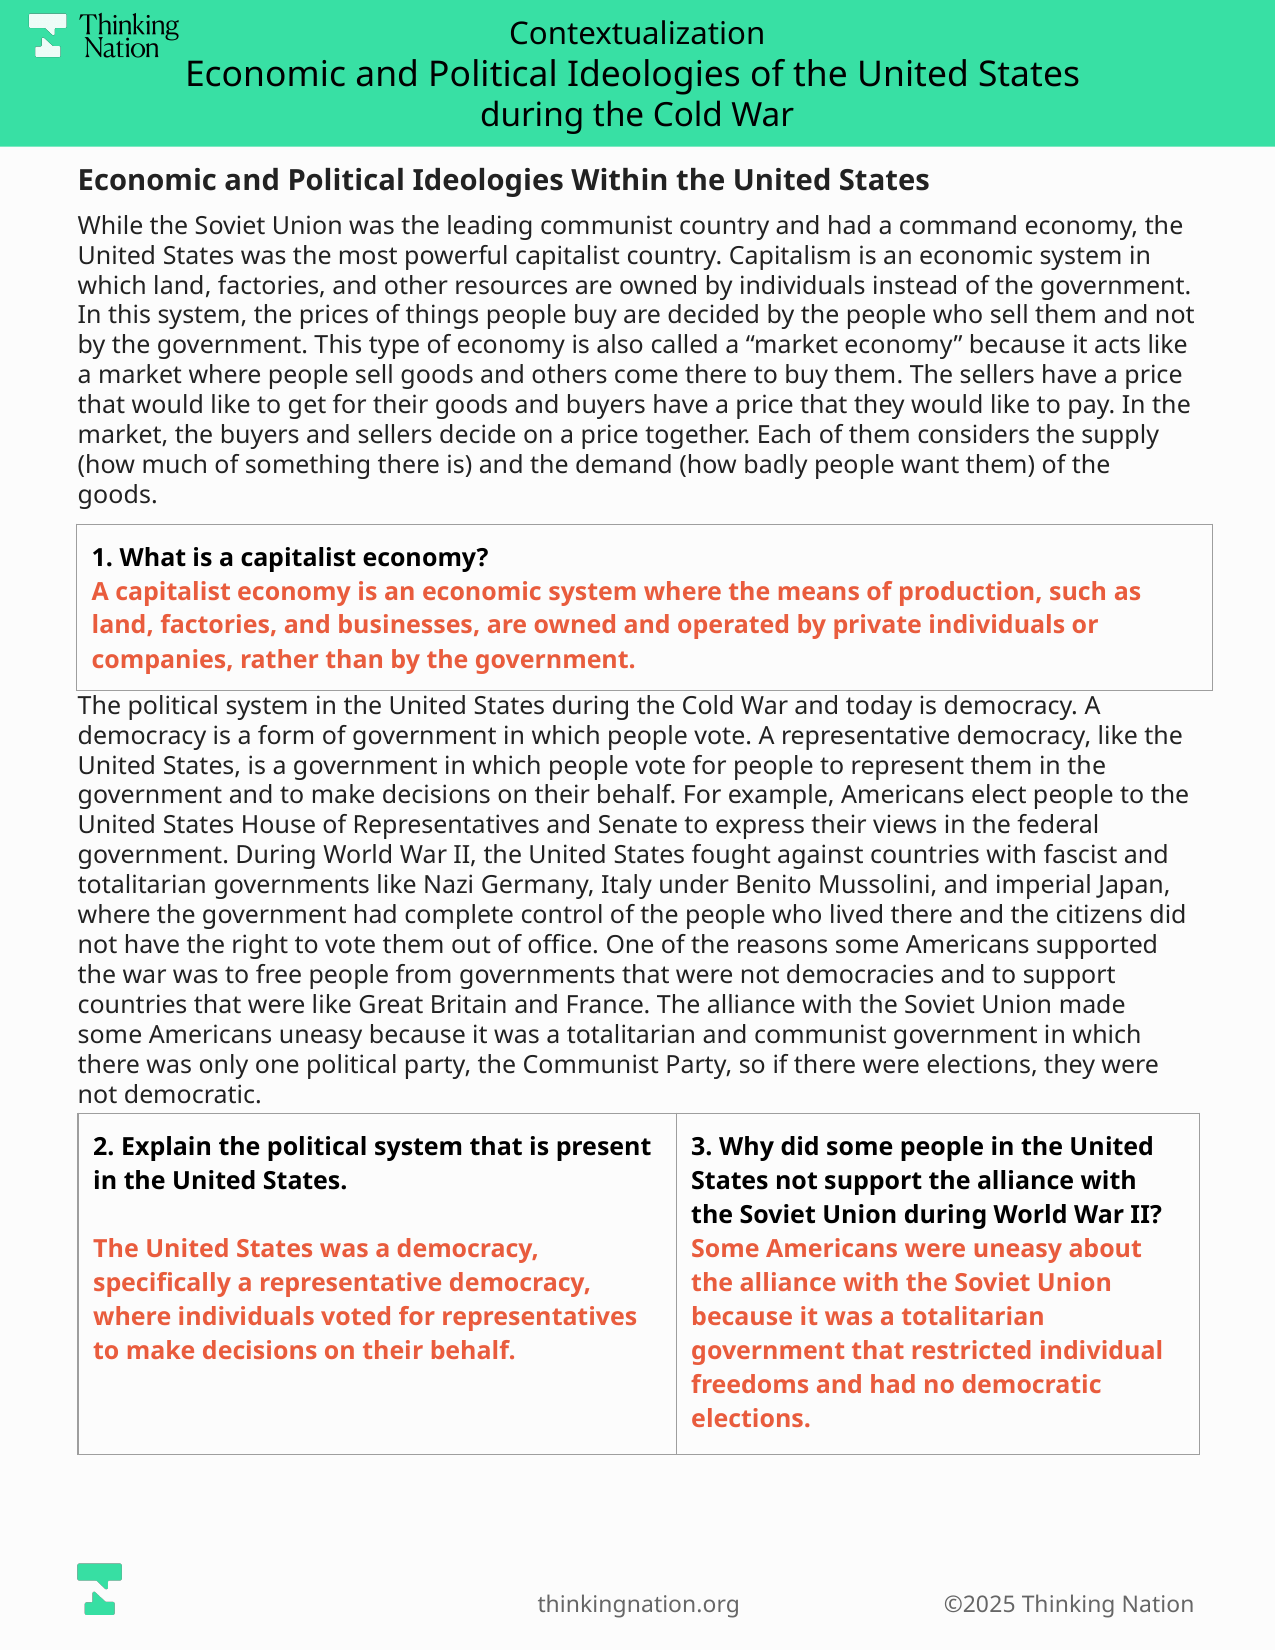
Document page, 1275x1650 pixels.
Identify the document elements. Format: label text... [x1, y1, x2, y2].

text_box Economic and Political Ideologies Within the United States While the Soviet Union was the leading communist country and had a command economy, the United States was the most powerful capitalist country. Capitalism is an economic system in which land, factories, and other resources are owned by individuals instead of the government. In this system, the prices of things people buy are decided by the people who sell them and not by the government. This type of economy is also called a “market economy” because it acts like a market where people sell goods and others come there to buy them. The sellers have a price that would like to get for their goods and buyers have a price that they would like to pay. In the market, the buyers and sellers decide on a price together. Each of them considers the supply (how much of something there is) and the demand (how badly people want them) of the goods. [62, 147, 1213, 529]
text_box ©2025 Thinking Nation [909, 1574, 1211, 1625]
text_box Contextualization Economic and Political Ideologies of the United States during the Cold War [0, 0, 1275, 147]
table_header 3. Why did some people in the United States not support the alliance with the Soviet Union during World War II? Some Americans were uneasy about the alliance with the Soviet Union because it was a totalitarian government that restricted individual freedoms and had no democratic elections. [677, 1114, 1199, 1454]
text_box The political system in the United States during the Cold War and today is democracy. A democracy is a form of government in which people vote. A representative democracy, like the United States, is a government in which people vote for people to represent them in the government and to make decisions on their behalf. For example, Americans elect people to the United States House of Representatives and Senate to express their views in the federal government. During World War II, the United States fought against countries with fascist and totalitarian governments like Nazi Germany, Italy under Benito Mussolini, and imperial Japan, where the government had complete control of the people who lived there and the citizens did not have the right to vote them out of office. One of the reasons some Americans supported the war was to free people from governments that were not democracies and to support countries that were like Great Britain and France. The alliance with the Soviet Union made some Americans uneasy because it was a totalitarian and communist government in which there was only one political party, the Communist Party, so if there were elections, they were not democratic. [62, 674, 1213, 1093]
picture [63, 1553, 135, 1625]
table_header 1. What is a capitalist economy? A capitalist economy is an economic system where the means of production, such as land, factories, and businesses, are owned and operated by private individuals or companies, rather than by the government. [77, 525, 1212, 674]
table_header 2. Explain the political system that is present in the United States. The United States was a democracy, specifically a representative democracy, where individuals voted for representatives to make decisions on their behalf. [79, 1114, 676, 1454]
picture [12, 0, 184, 71]
text_box thinkingnation.org [488, 1574, 790, 1625]
